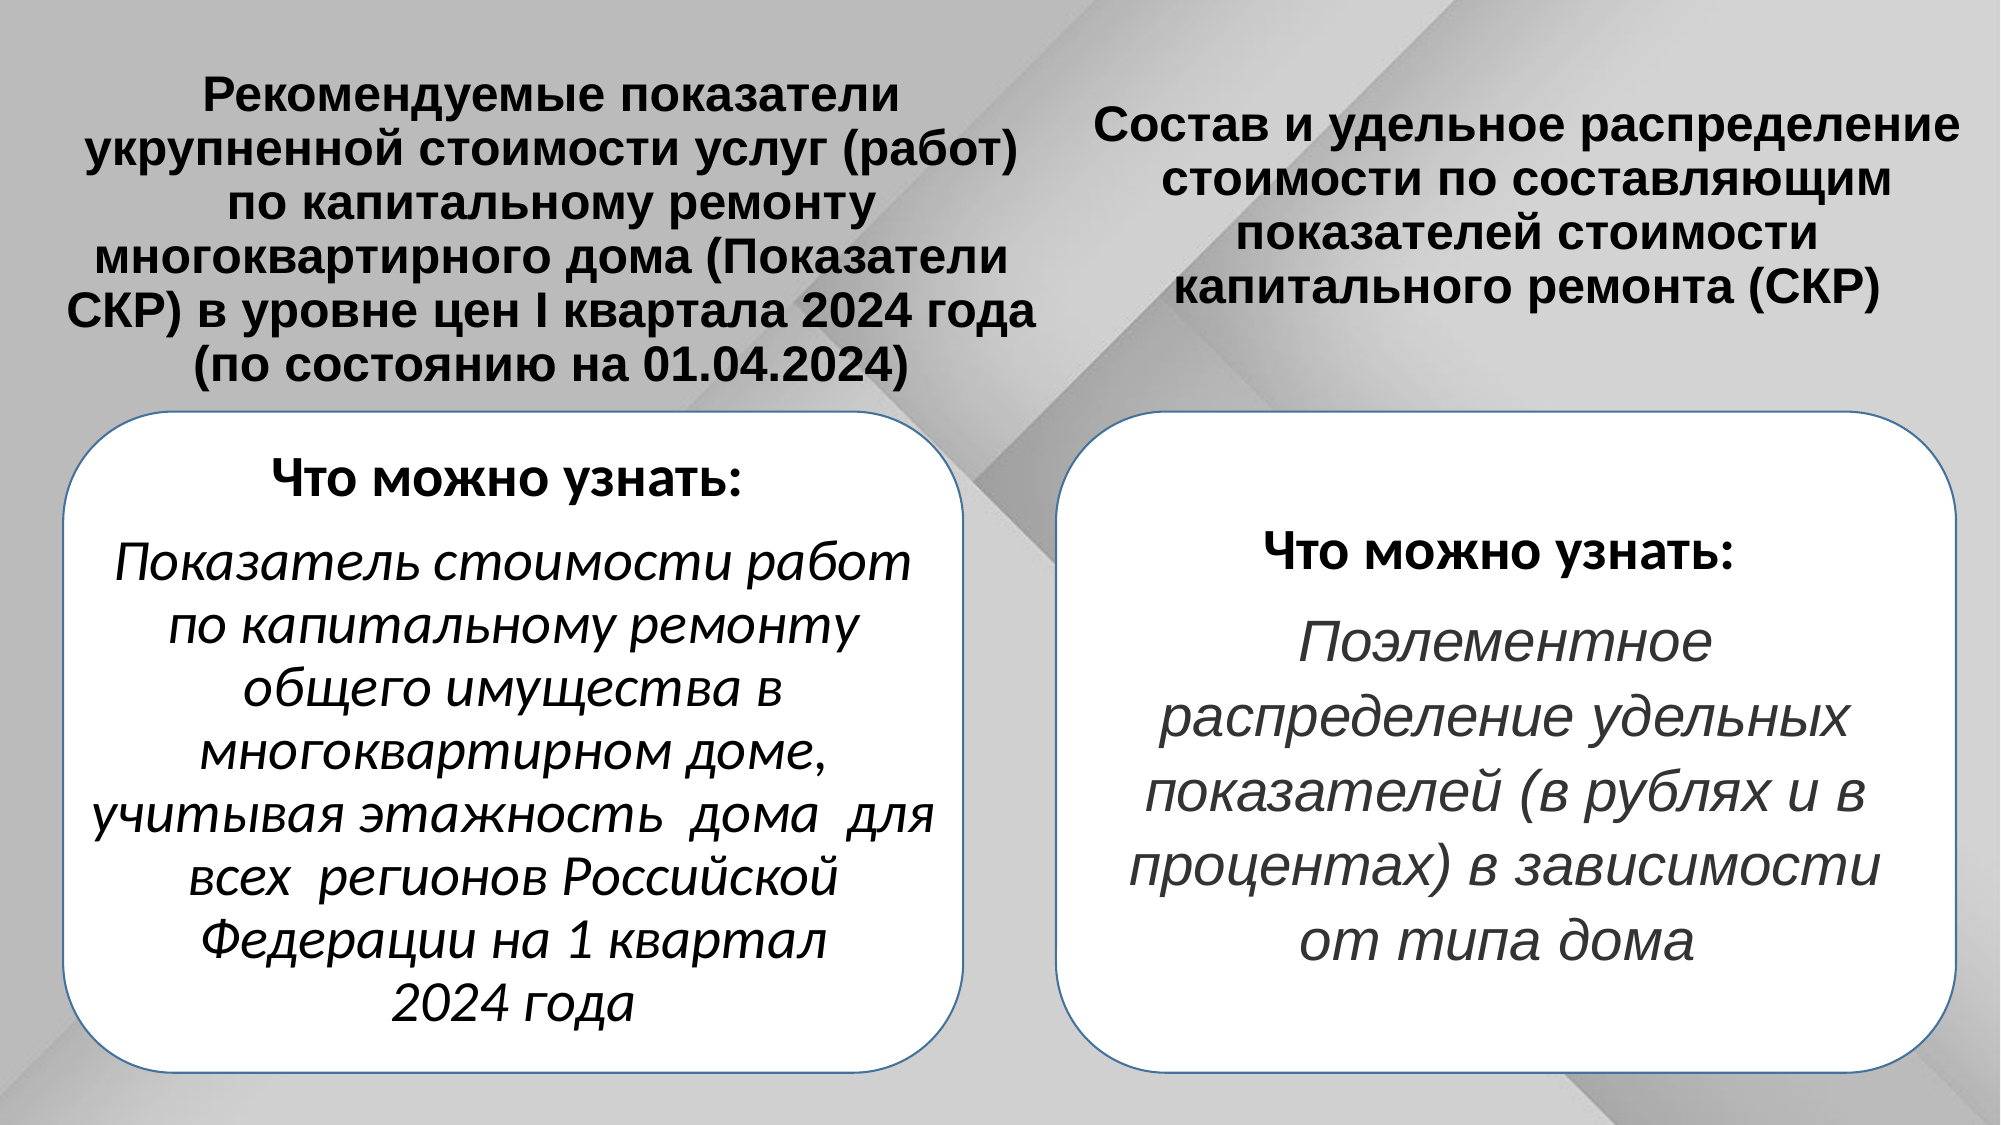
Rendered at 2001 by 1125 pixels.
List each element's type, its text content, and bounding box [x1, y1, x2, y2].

list Что можно узнать: Показатель стоимости работ по капитальному ремонту общего имущества в многоквартирном доме, учитывая этажность дома для всех регионов Российской Федерации на 1 квартал 2024 года [64, 438, 964, 1125]
text_box [100, 410, 927, 438]
picture [0, 0, 2001, 1125]
text_box [1054, 410, 1958, 1074]
text_box Состав и удельное распределение стоимости по составляющим показателей стоимости капитального ремонта (СКР) [1056, 151, 1999, 370]
title Рекомендуемые показатели укрупненной стоимости услуг (работ) по капитальному ремонту многоквартирного дома (Показатели СКР) в уровне цен I квартала 2024 года (по состоянию на 01.04.2024) [46, 151, 1056, 370]
text_box Что можно узнать: Поэлементное распределение удельных показателей (в рублях и в процентах) в зависимости от типа дома [1089, 499, 1923, 980]
